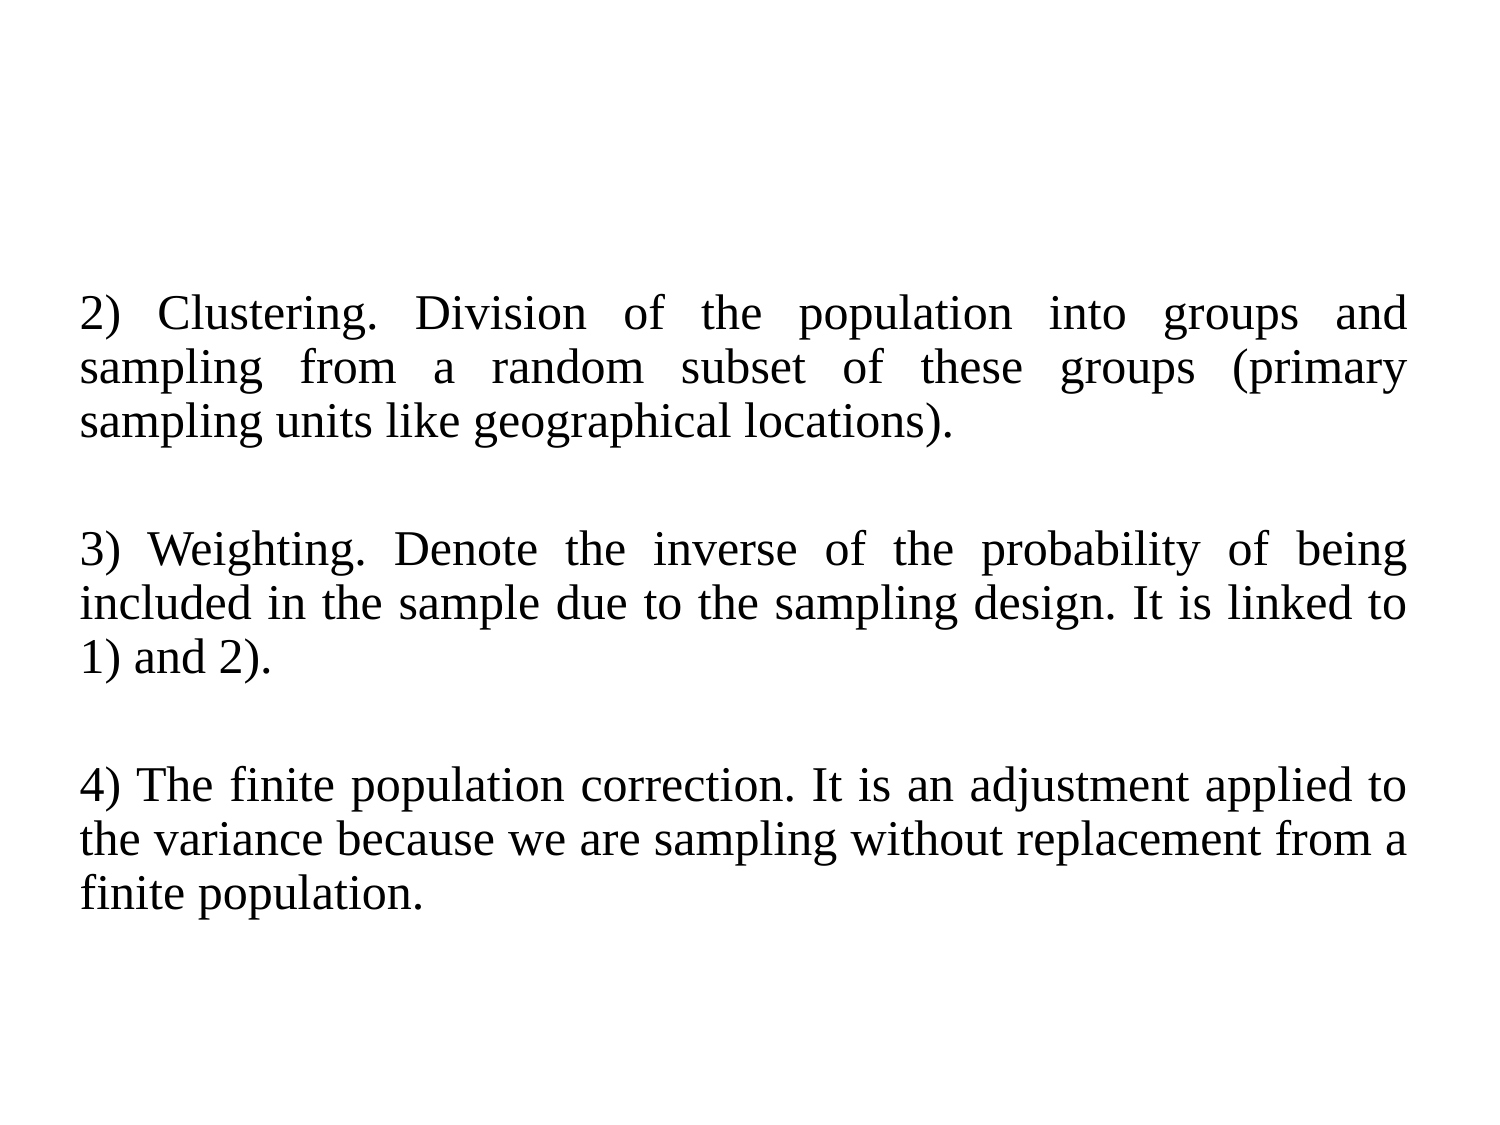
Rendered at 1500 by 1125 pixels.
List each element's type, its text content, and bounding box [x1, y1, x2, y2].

text_box 2) Clustering. Division of the population into groups and sampling from a random subset of these groups (primary sampling units like geographical locations). 3) Weighting. Denote the inverse of the probability of being included in the sample due to the sampling design. It is linked to 1) and 2). 4) The finite population correction. It is an adjustment applied to the variance because we are sampling without replacement from a finite population. [64, 278, 1424, 928]
